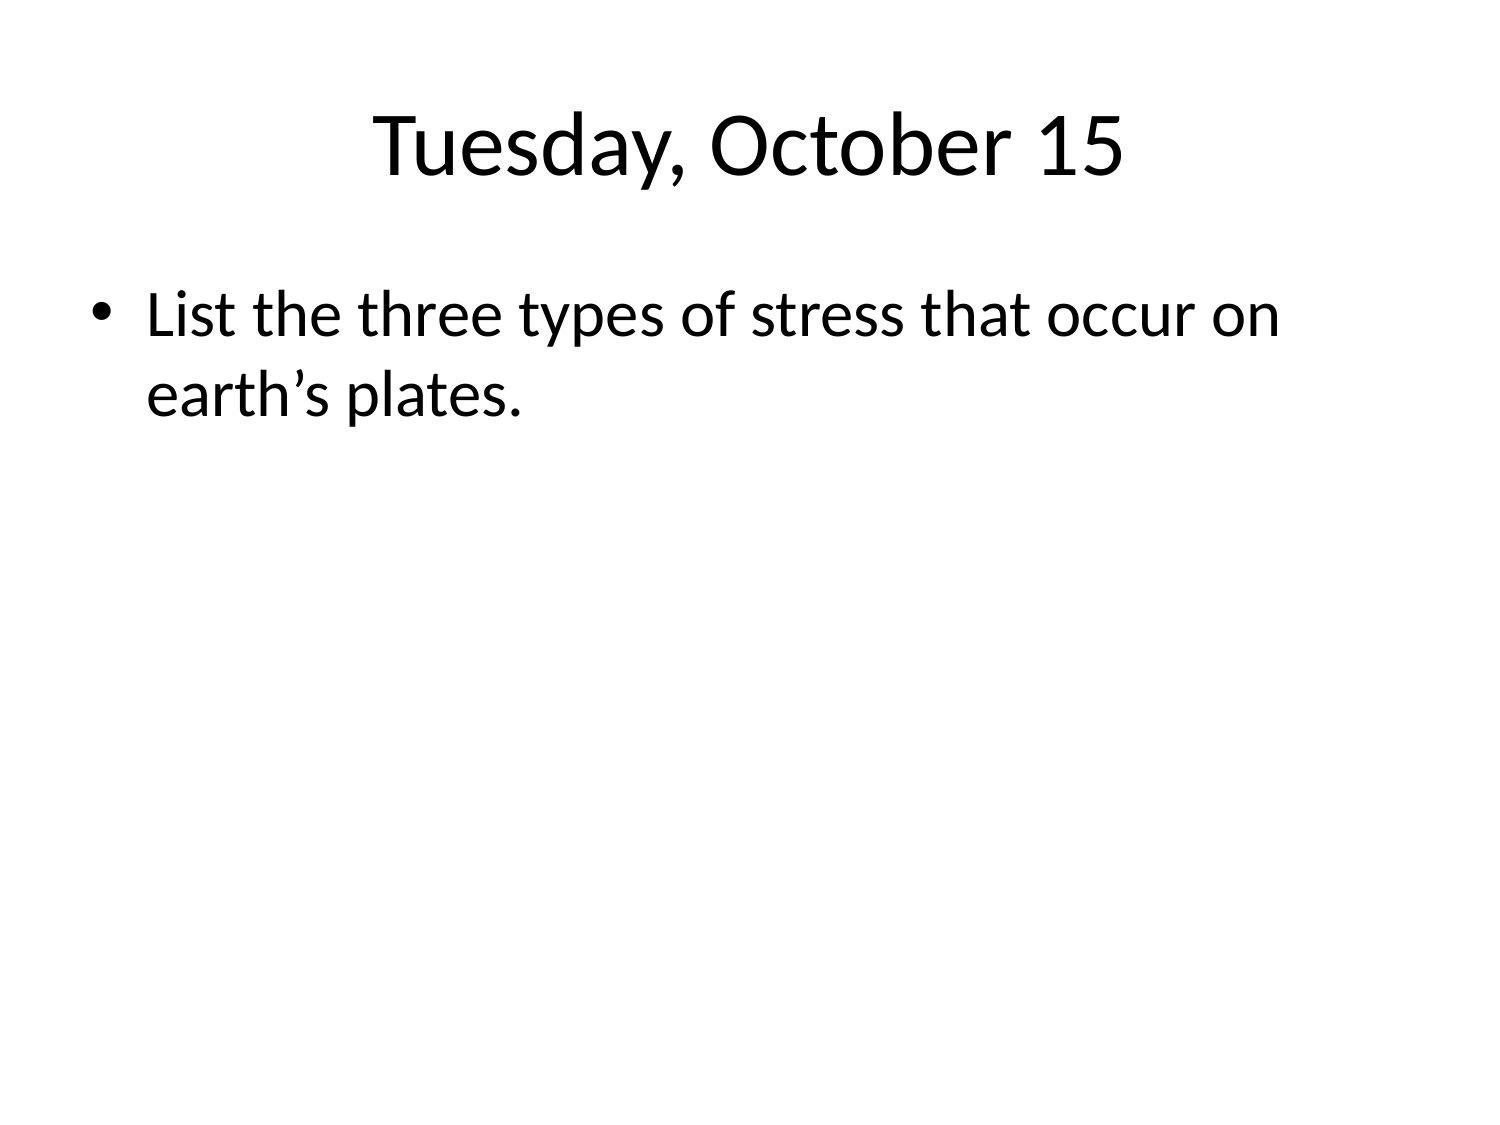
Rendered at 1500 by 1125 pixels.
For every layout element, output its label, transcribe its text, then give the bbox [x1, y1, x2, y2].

title Tuesday, October 15 [75, 45, 1425, 233]
list List the three types of stress that occur on earth’s plates. [75, 262, 1425, 1005]
